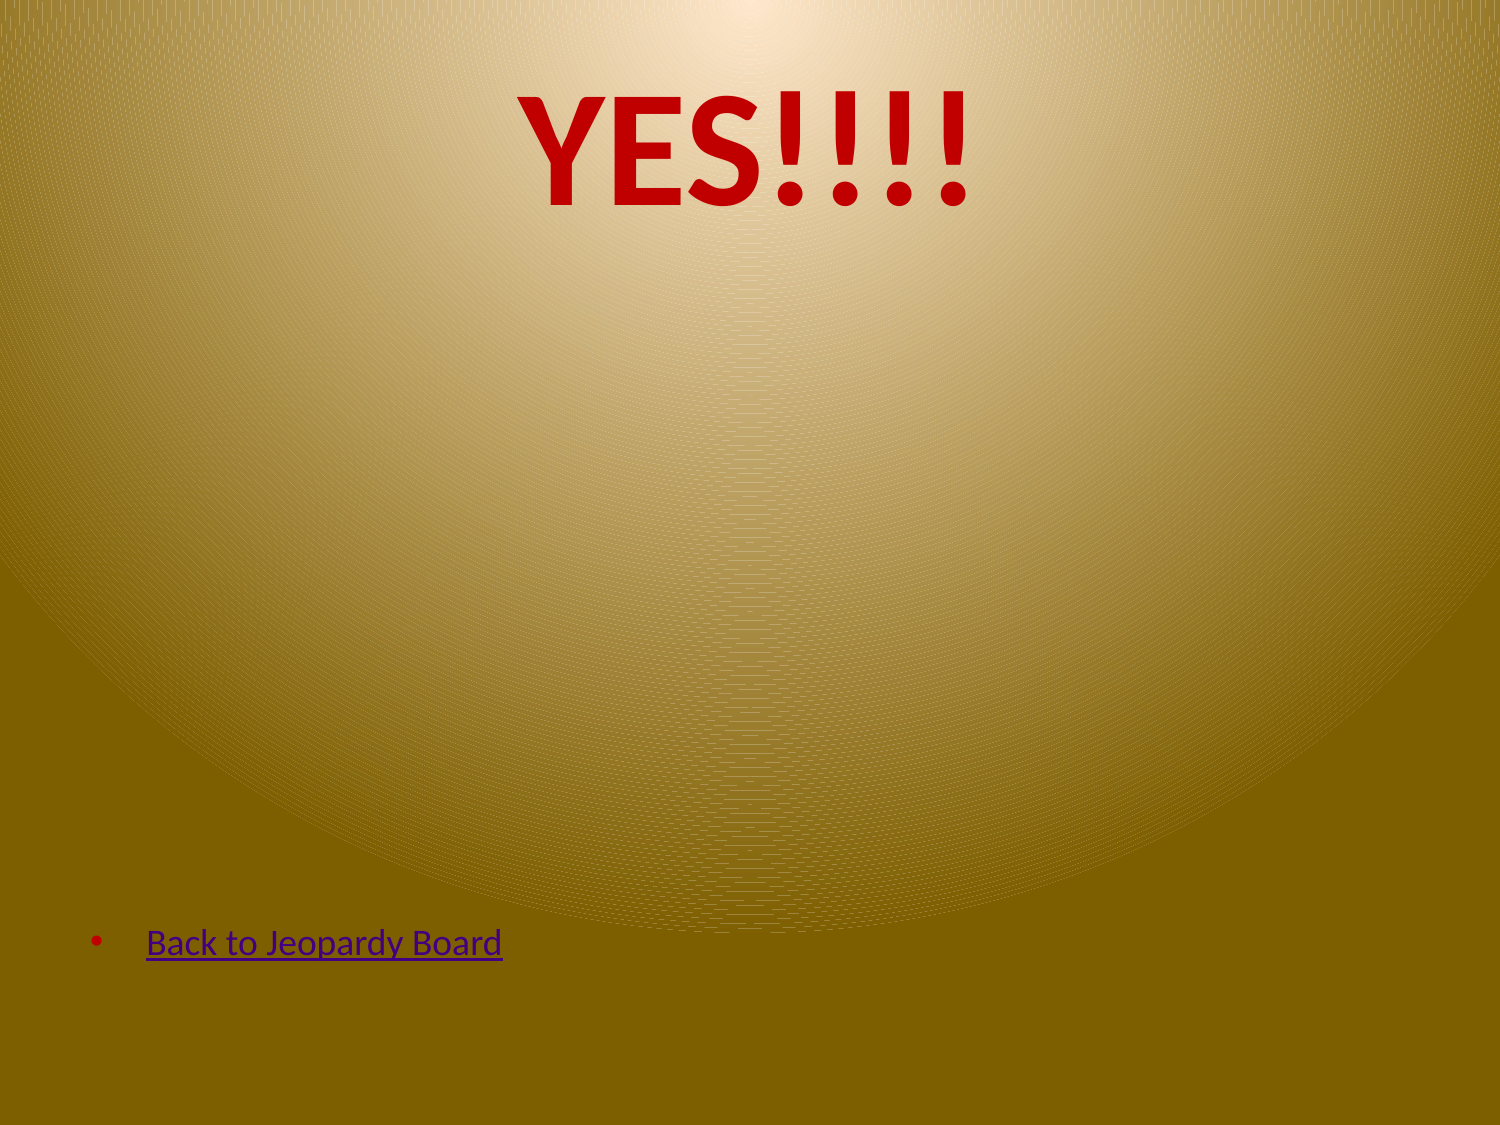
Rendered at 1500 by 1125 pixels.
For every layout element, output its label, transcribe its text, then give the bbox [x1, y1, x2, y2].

title YES!!!! [75, 45, 1425, 233]
list Back to Jeopardy Board [75, 262, 1425, 1005]
